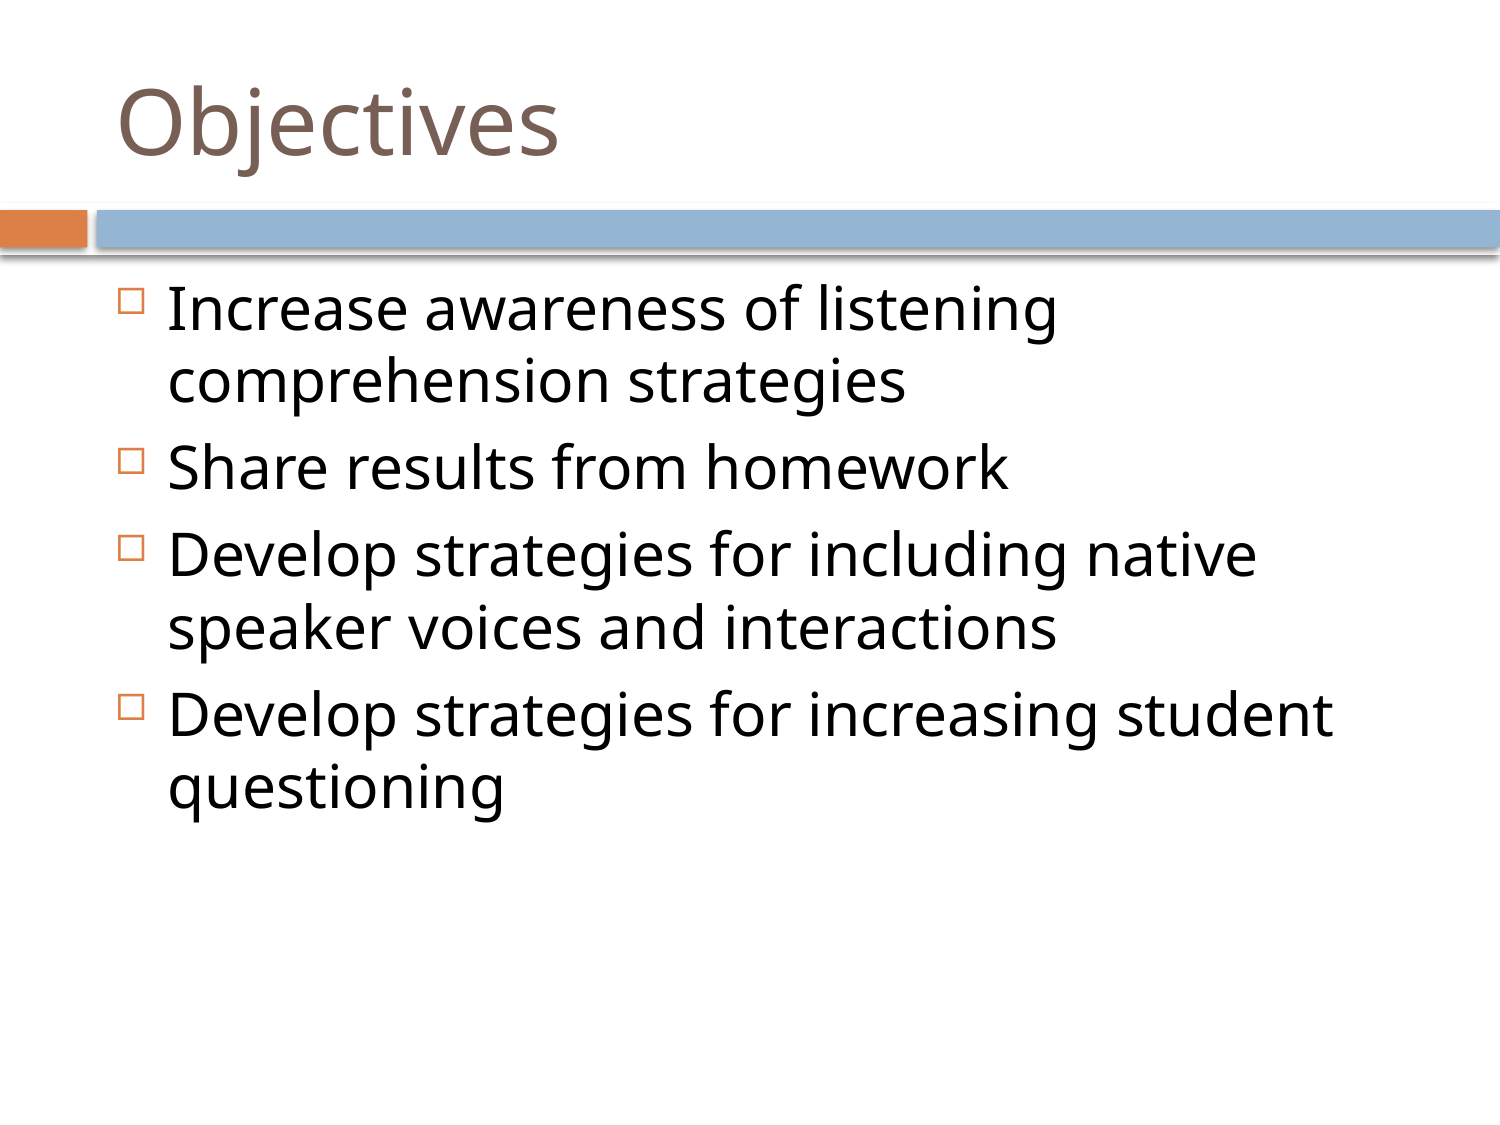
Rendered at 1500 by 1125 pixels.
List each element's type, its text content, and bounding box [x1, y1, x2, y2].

title Objectives [100, 37, 1438, 200]
list Increase awareness of listening comprehension strategies Share results from homework Develop strategies for including native speaker voices and interactions Develop strategies for increasing student questioning [100, 262, 1438, 1000]
